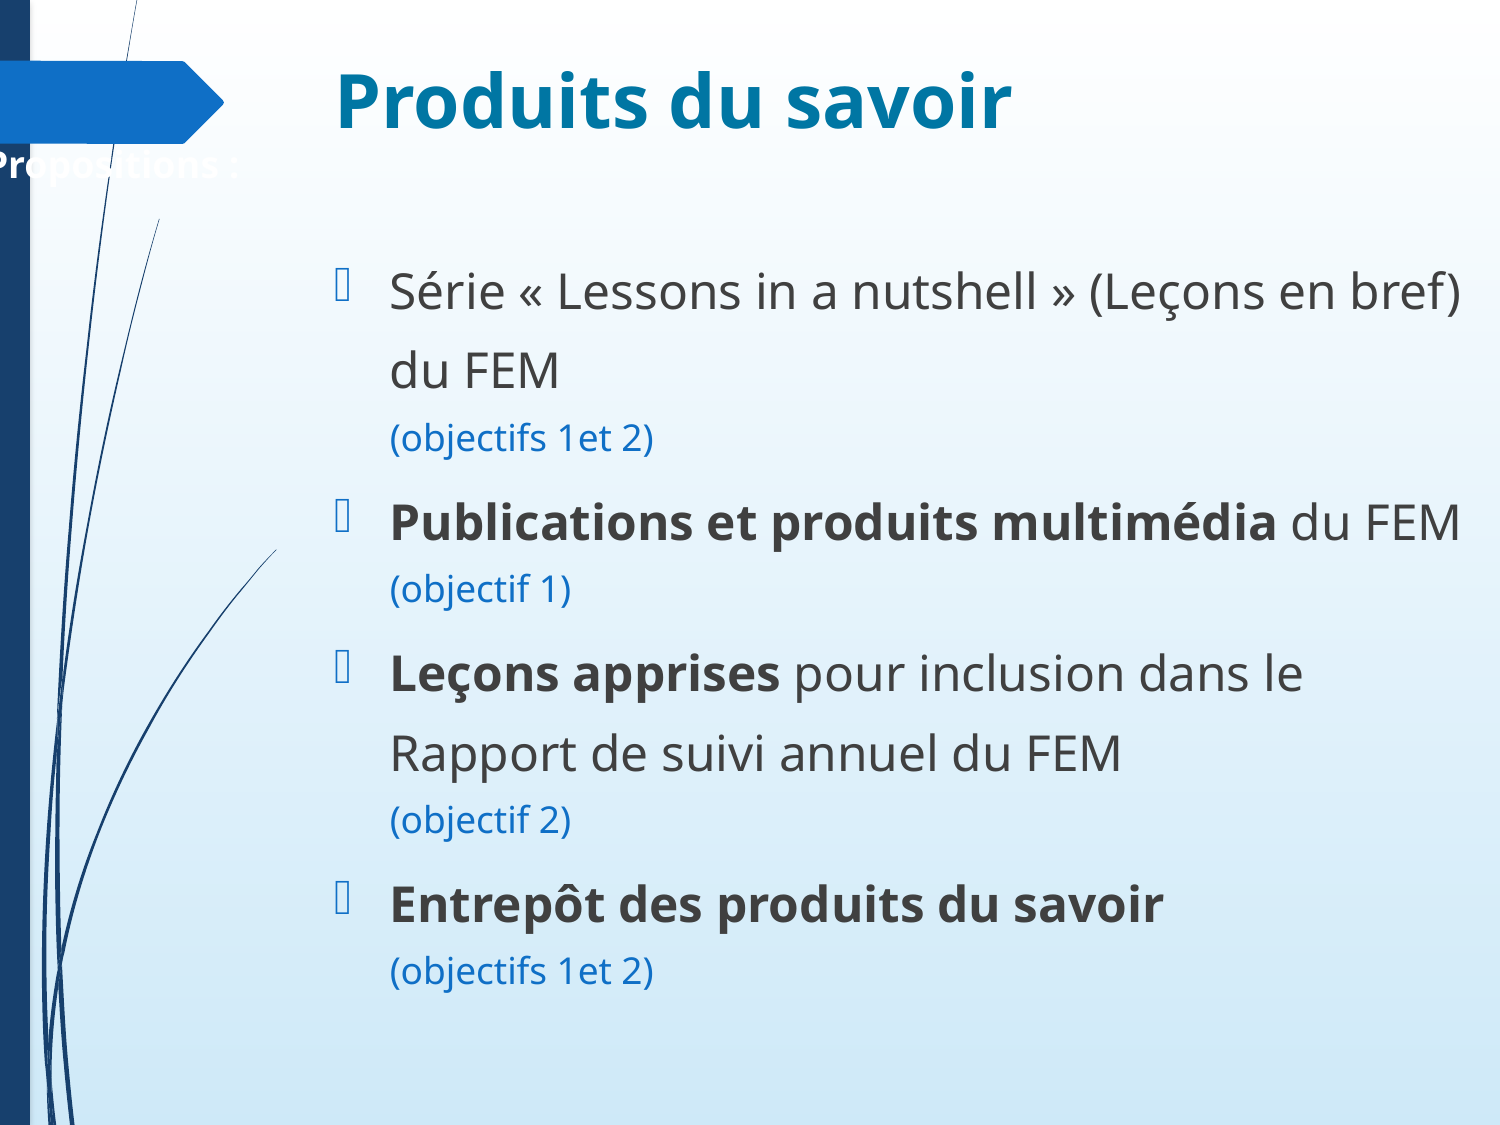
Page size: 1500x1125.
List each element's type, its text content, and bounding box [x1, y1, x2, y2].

list Série « Lessons in a nutshell » (Leçons en bref) du FEM (objectifs 1et 2) Publications et produits multimédia du FEM (objectif 1) Leçons apprises pour inclusion dans le Rapport de suivi annuel du FEM (objectif 2) Entrepôt des produits du savoir (objectifs 1et 2) [319, 232, 1500, 1054]
text_box Propositions : [0, 118, 255, 194]
title Produits du savoir [319, 45, 1400, 159]
